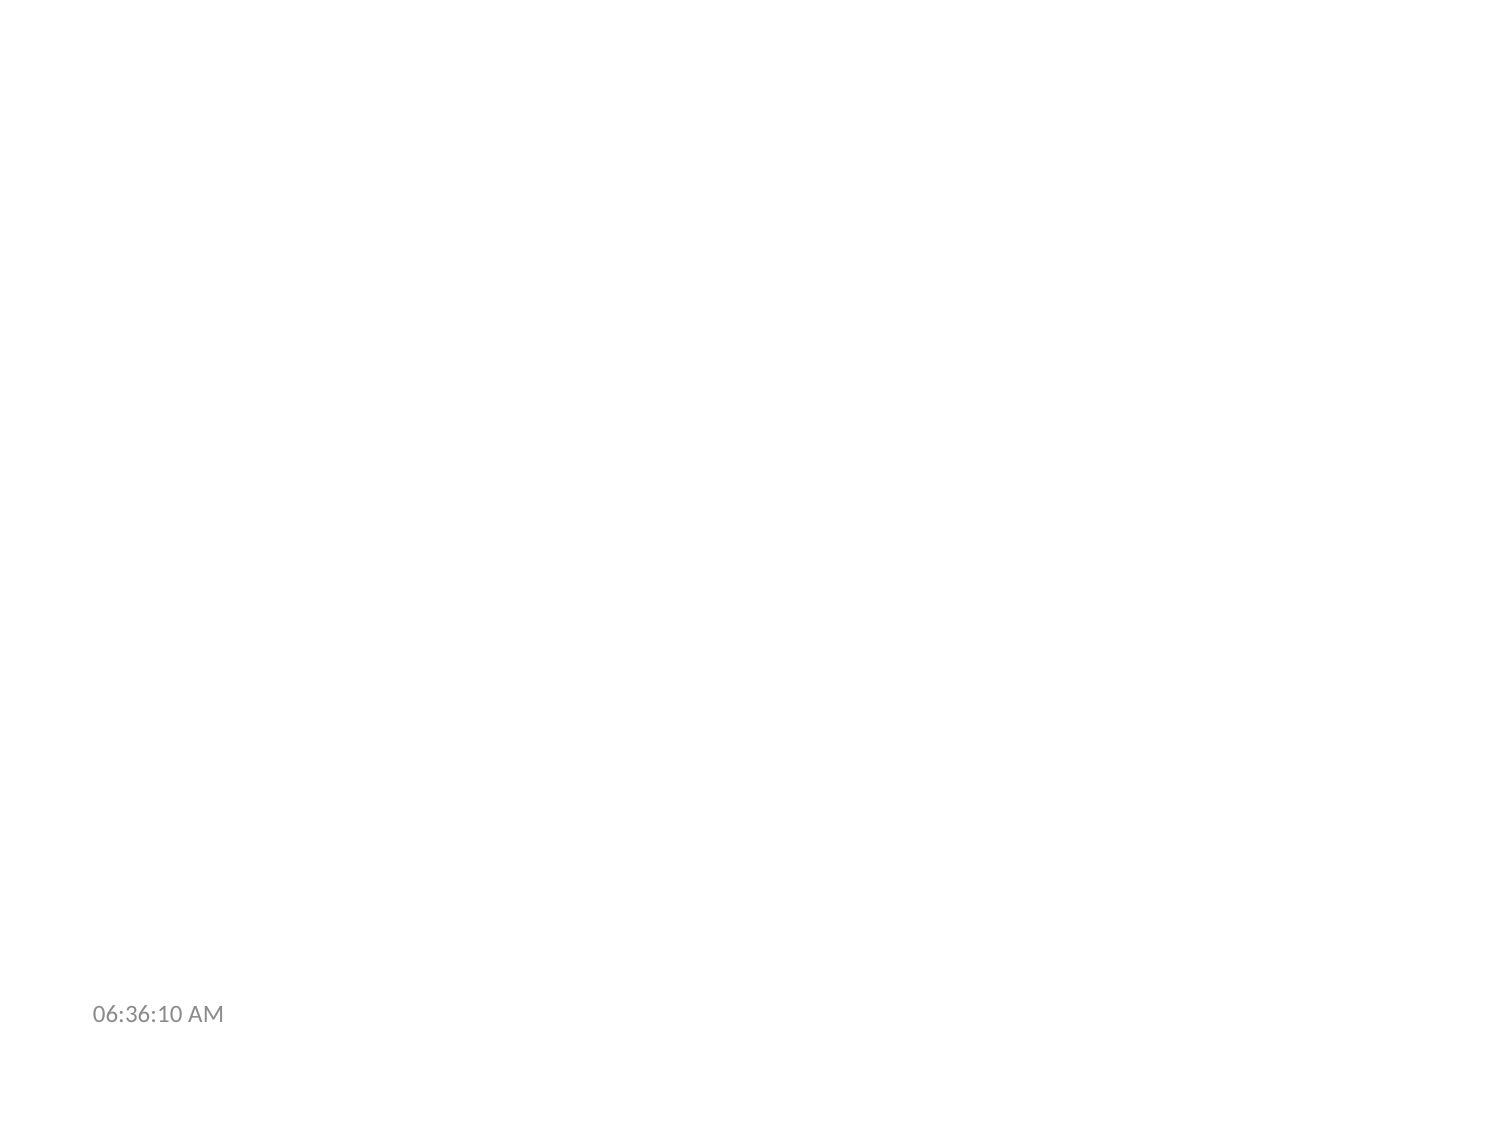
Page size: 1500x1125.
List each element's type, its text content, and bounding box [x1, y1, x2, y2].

text_box 3:35:09 PM [77, 982, 428, 1043]
